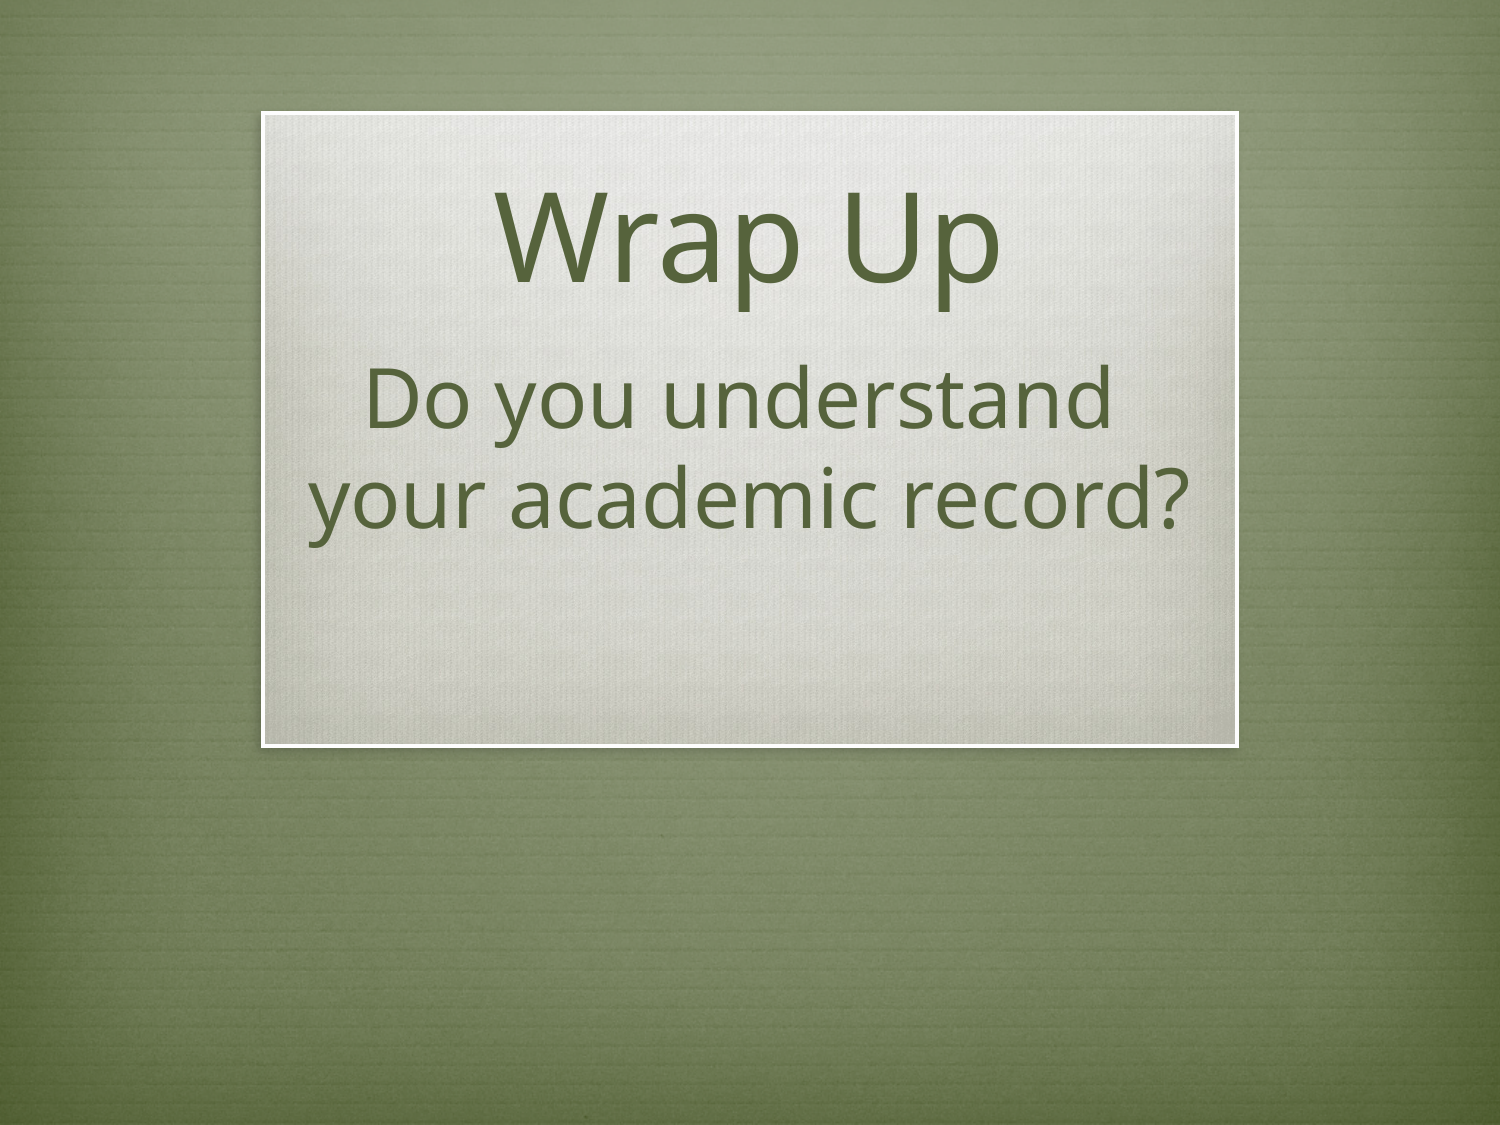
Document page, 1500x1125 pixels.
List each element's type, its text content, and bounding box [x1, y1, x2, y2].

picture [265, 115, 1235, 744]
title Wrap Up [280, 112, 1220, 316]
subtitle Do you understand your academic record? [280, 337, 1220, 675]
